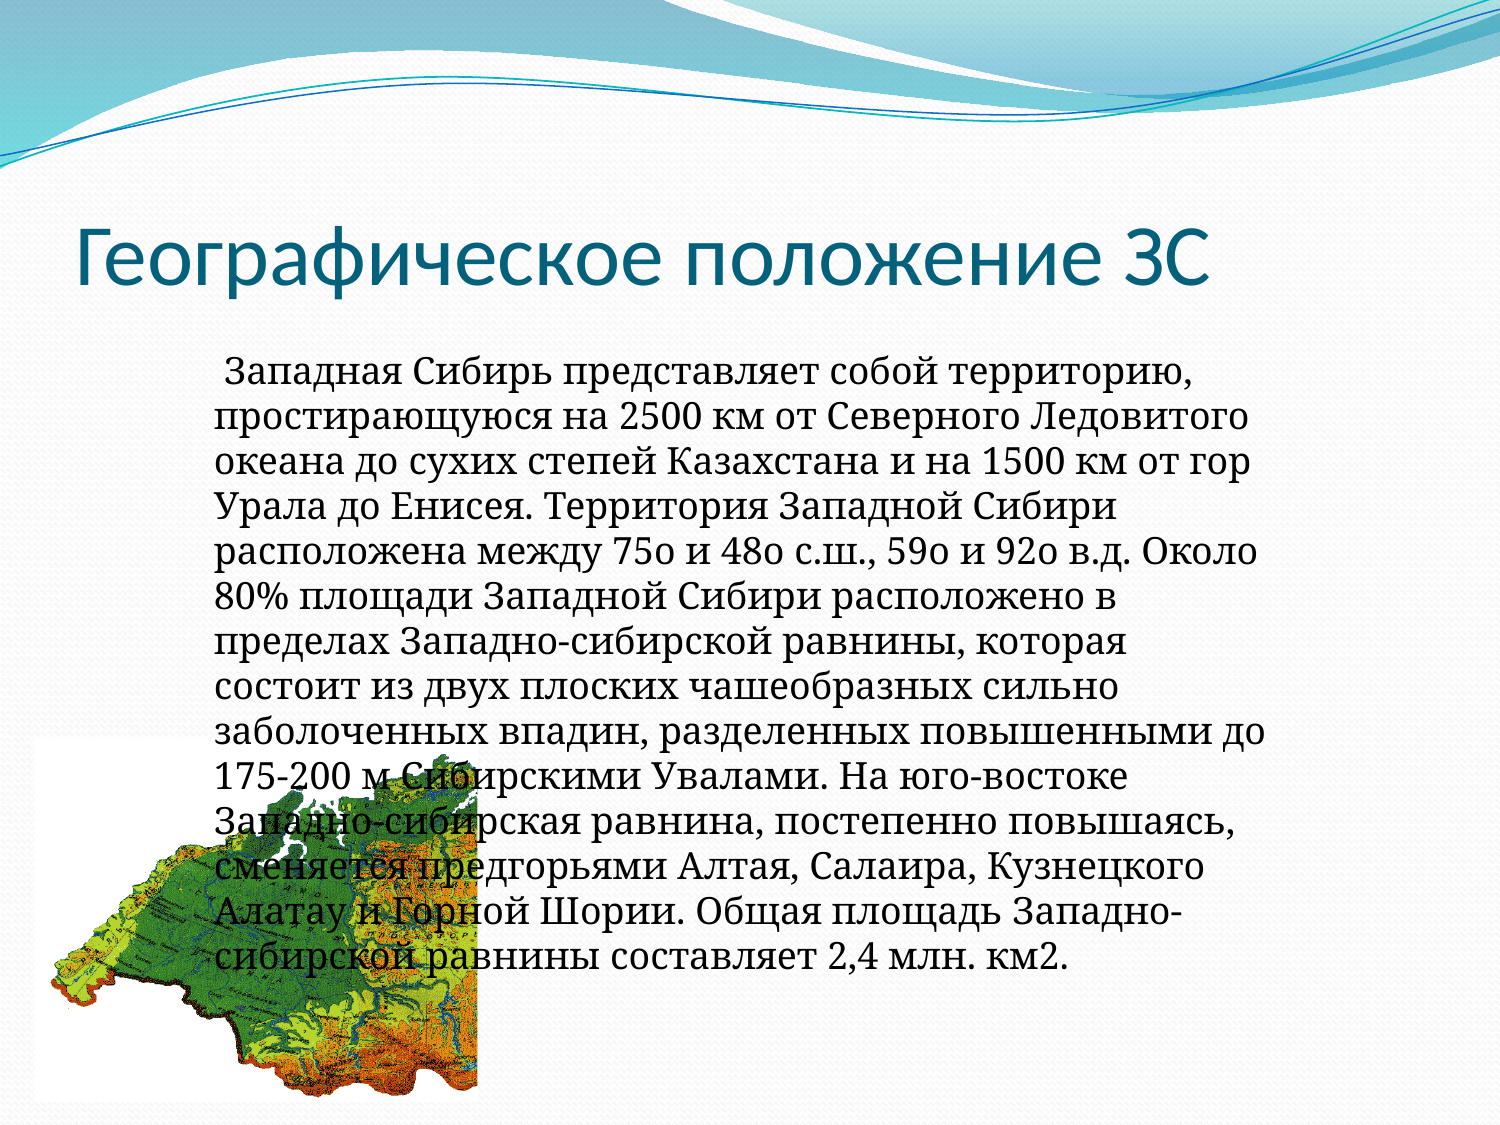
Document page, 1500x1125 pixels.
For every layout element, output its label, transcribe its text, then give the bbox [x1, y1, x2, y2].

title Географическое положение ЗС [75, 115, 1425, 303]
text_box Западная Сибирь представляет собой территорию, простирающуюся на 2500 км от Северного Ледовитого океана до сухих степей Казахстана и на 1500 км от гор Урала до Енисея. Территория Западной Сибири расположена между 75o и 48o с.ш., 59o и 92o в.д. Около 80% площади Западной Сибири расположено в пределах Западно-сибирской равнины, которая состоит из двух плоских чашеобразных сильно заболоченных впадин, разделенных повышенными до 175-200 м Сибирскими Увалами. На юго-востоке Западно-сибирская равнина, постепенно повышаясь, сменяется предгорьями Алтая, Салаира, Кузнецкого Алатау и Горной Шории. Общая площадь Западно-сибирской равнины составляет 2,4 млн. км2. [199, 339, 1289, 985]
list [34, 737, 478, 1102]
